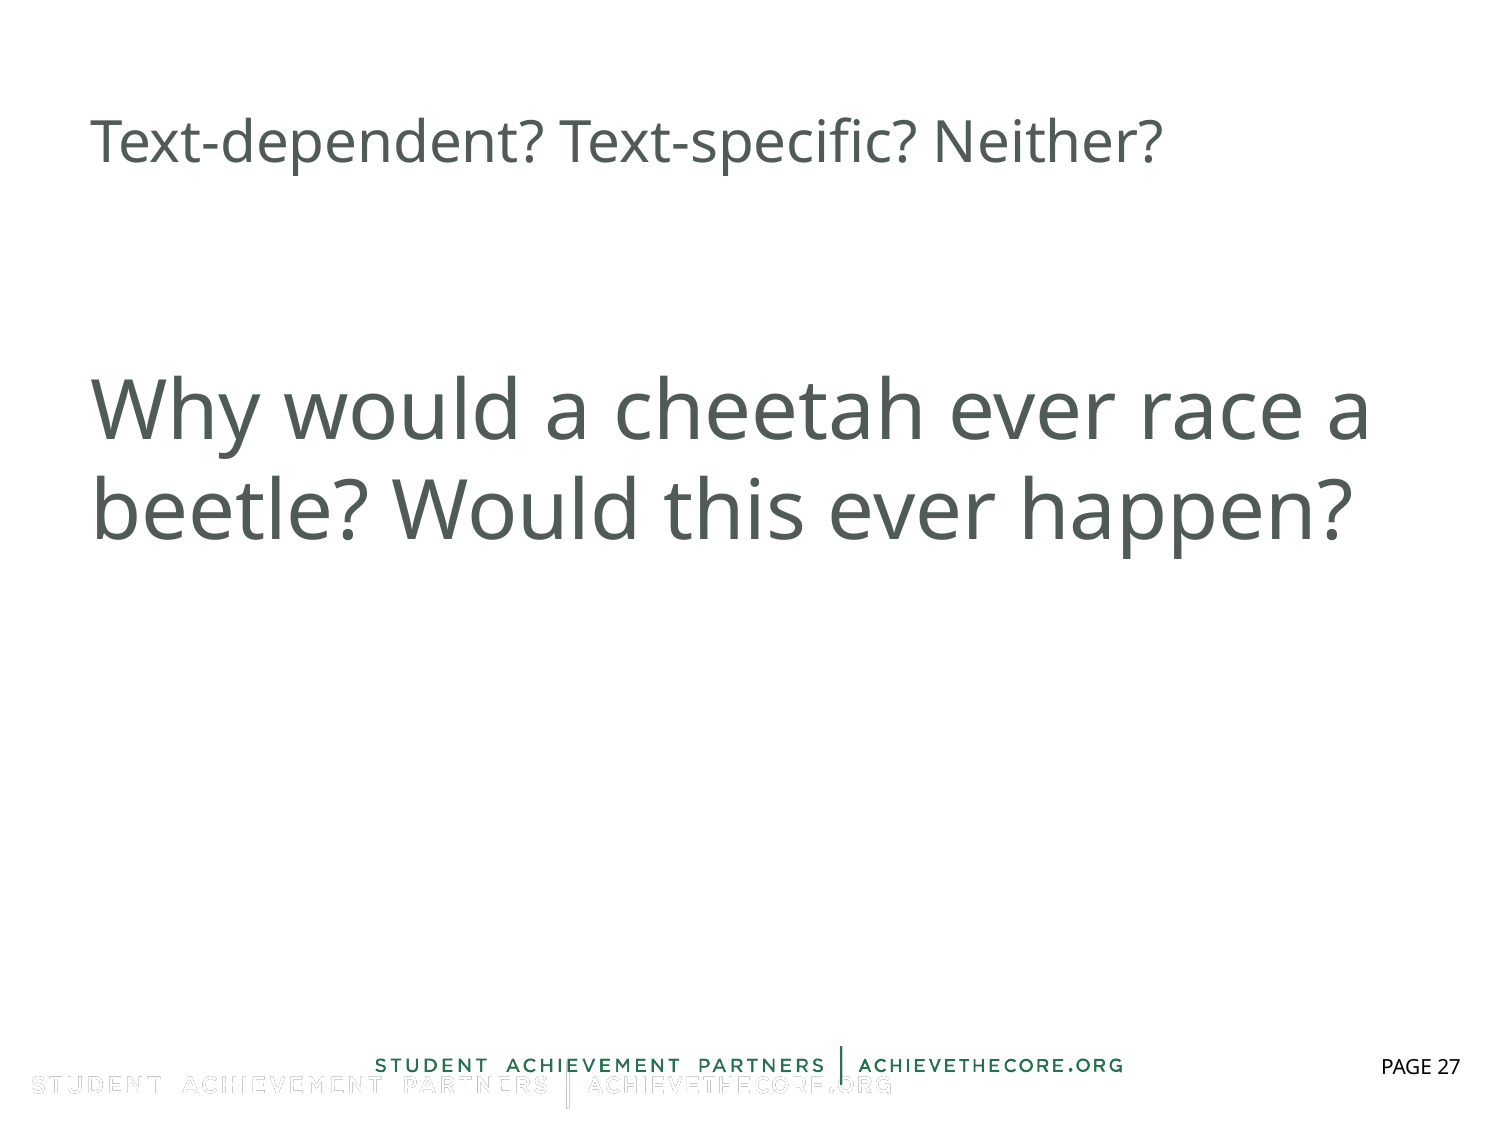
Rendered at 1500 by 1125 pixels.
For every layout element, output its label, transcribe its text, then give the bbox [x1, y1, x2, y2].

picture [12, 1046, 1122, 1112]
list Why would a cheetah ever race a beetle? Would this ever happen? [75, 348, 1425, 702]
title Text-dependent? Text-specific? Neither? [75, 45, 1425, 233]
